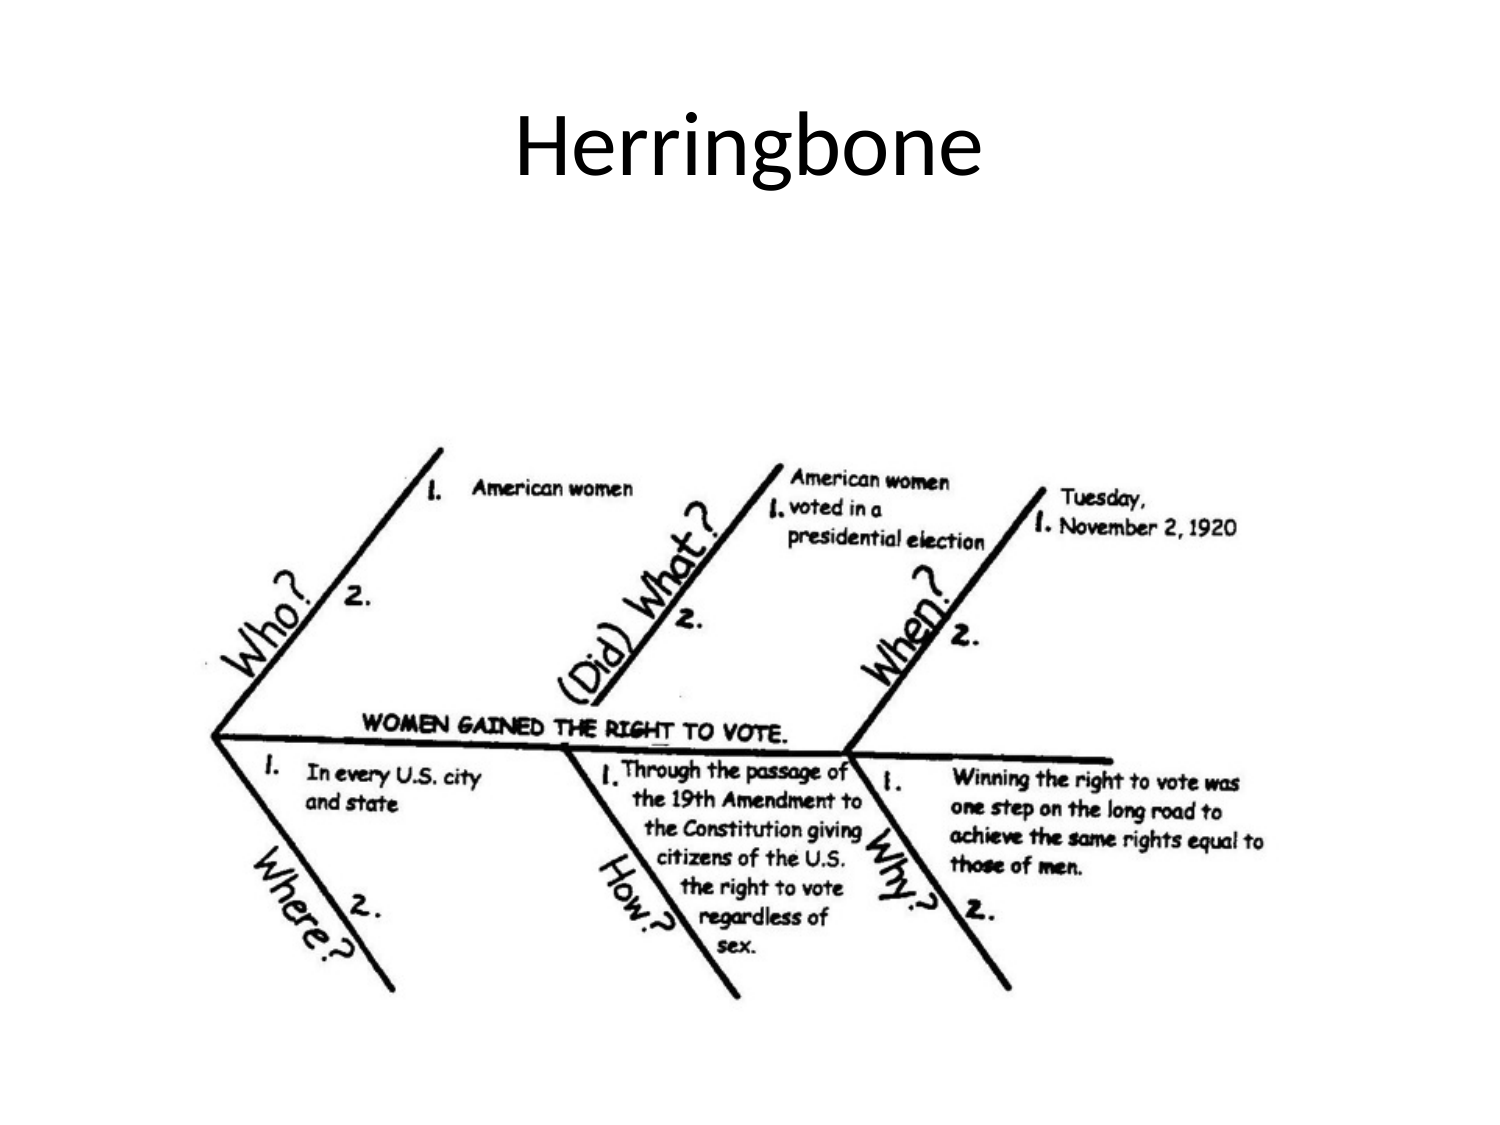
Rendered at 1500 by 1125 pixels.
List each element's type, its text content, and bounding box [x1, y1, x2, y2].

title Herringbone [75, 45, 1425, 233]
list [99, 412, 1376, 1088]
